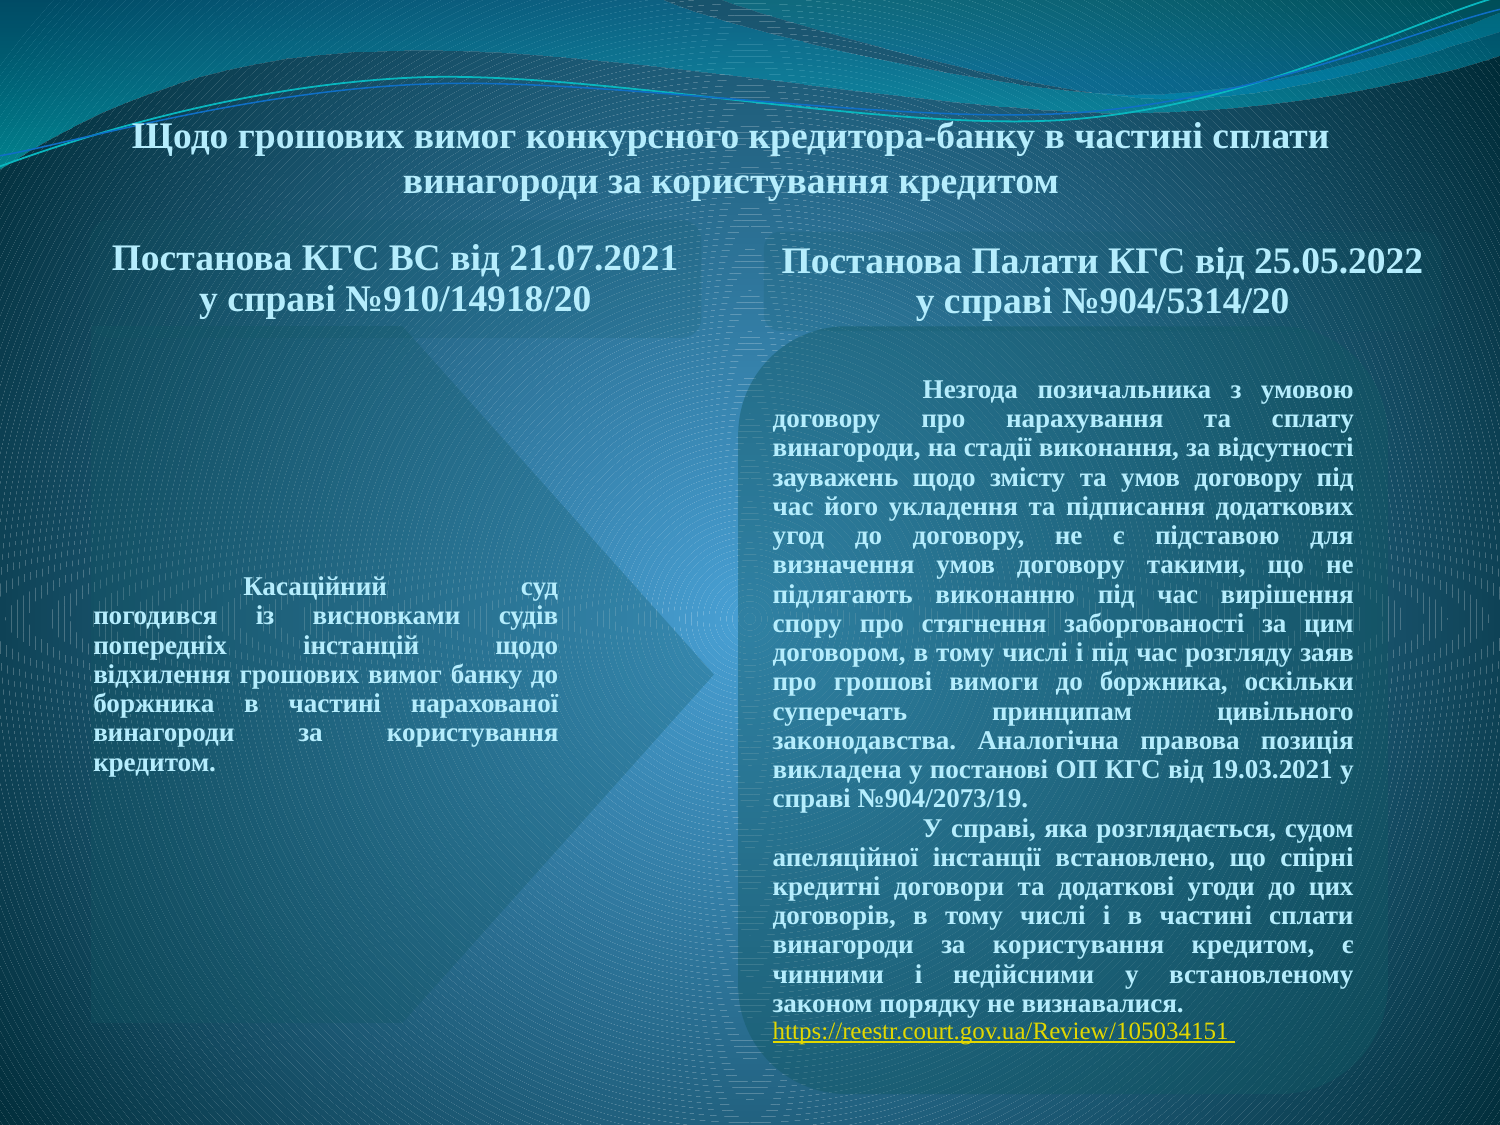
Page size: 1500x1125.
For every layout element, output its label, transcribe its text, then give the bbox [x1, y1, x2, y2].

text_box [90, 302, 715, 1048]
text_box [89, 219, 702, 339]
text_box Щодо грошових вимог конкурсного кредитора-банку в частині сплати винагороди за користування кредитом [100, 196, 1365, 421]
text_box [763, 231, 1442, 339]
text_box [737, 337, 1389, 1083]
